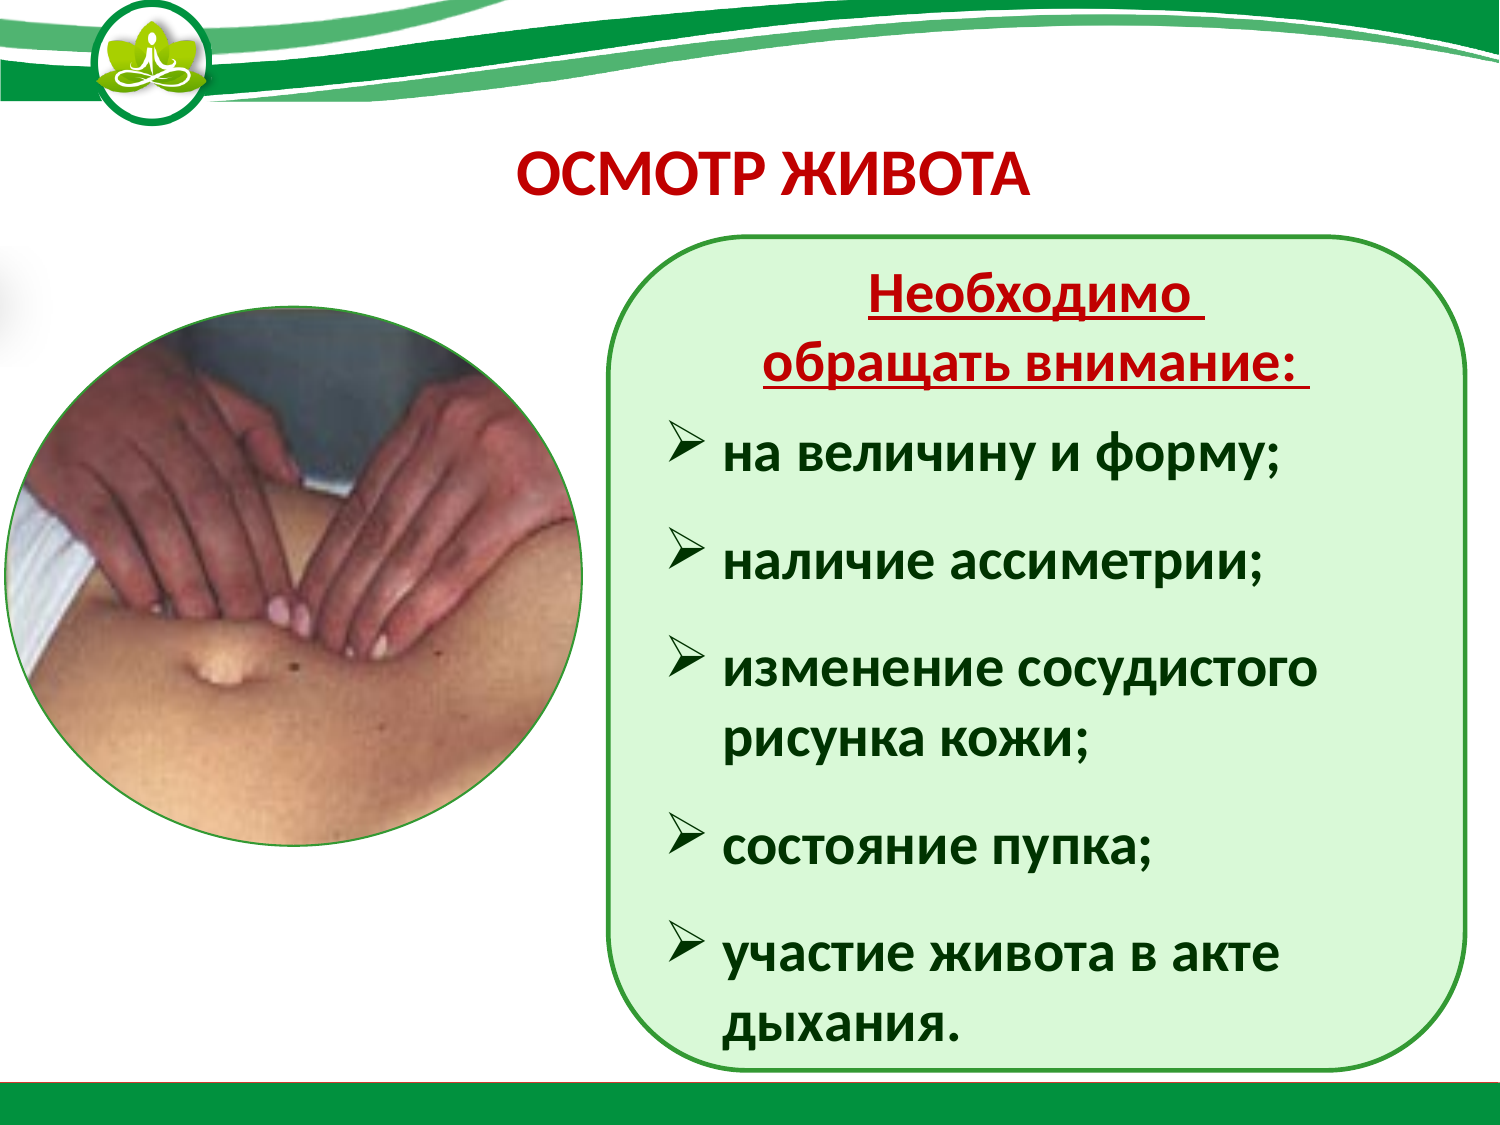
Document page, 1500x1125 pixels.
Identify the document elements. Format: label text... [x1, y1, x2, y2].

text_box ОСМОТР ЖИВОТА [88, 138, 1459, 217]
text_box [0, 0, 1500, 129]
text_box Необходимо обращать внимание: на величину и форму; наличие ассиметрии; изменение сосудистого рисунка кожи; состояние пупка; участие живота в акте дыхания. [608, 236, 1466, 1071]
picture [0, 1081, 1500, 1125]
picture [4, 306, 583, 846]
